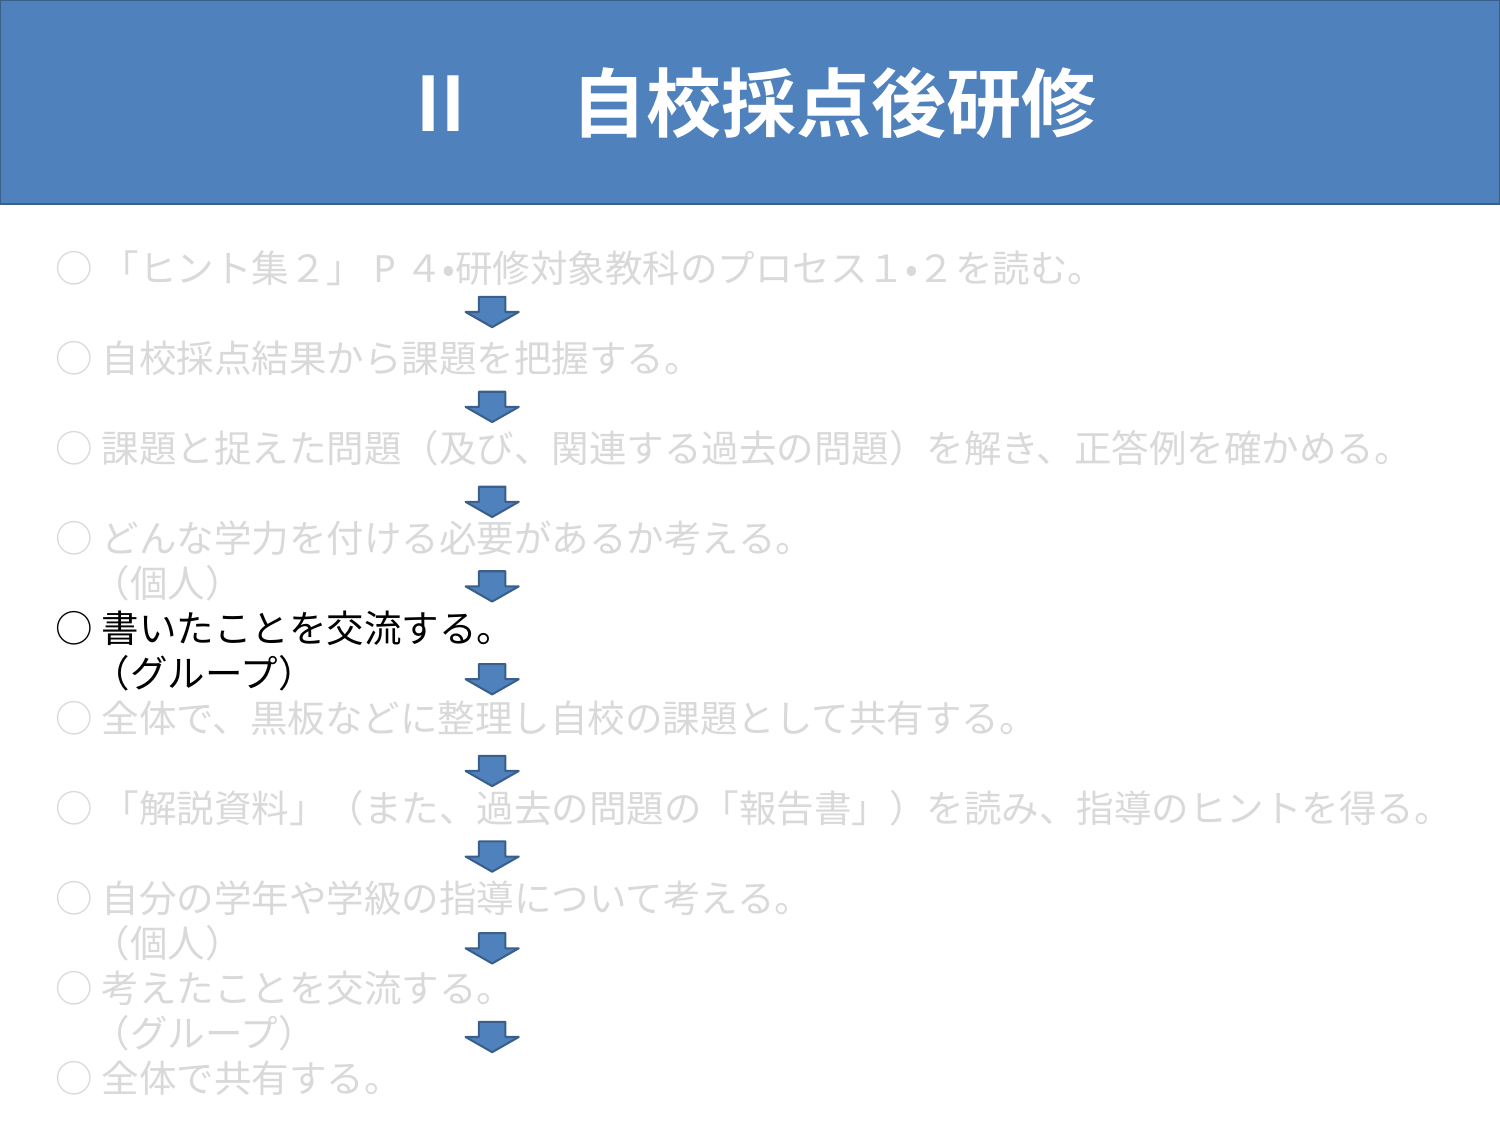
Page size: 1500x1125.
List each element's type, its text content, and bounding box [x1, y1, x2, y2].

text_box [464, 663, 520, 696]
text_box [464, 390, 520, 423]
text_box [464, 295, 520, 329]
text_box [464, 754, 520, 788]
text_box [464, 485, 520, 518]
text_box Ⅱ 自校採点後研修 [0, 0, 1500, 205]
text_box ○「ヒント集２」P４・研修対象教科のプロセス１・２を読む。 ○自校採点結果から課題を把握する。 ○課題と捉えた問題（及び、関連する過去の問題）を解き、正答例を確かめる。 ○どんな学力を付ける必要があるか考える。 （個人） ○書いたことを交流する。 （グループ） ○全体で、黒板などに整理し自校の課題として共有する。 ○「解説資料」（また、過去の問題の「報告書」）を読み、指導のヒントを得る。 ○自分の学年や学級の指導について考える。 （個人） ○考えたことを交流する。 （グループ） ○全体で共有する。 [40, 237, 1460, 1108]
text_box [464, 1020, 520, 1054]
text_box [464, 840, 520, 873]
text_box [464, 932, 520, 965]
text_box [464, 570, 520, 603]
